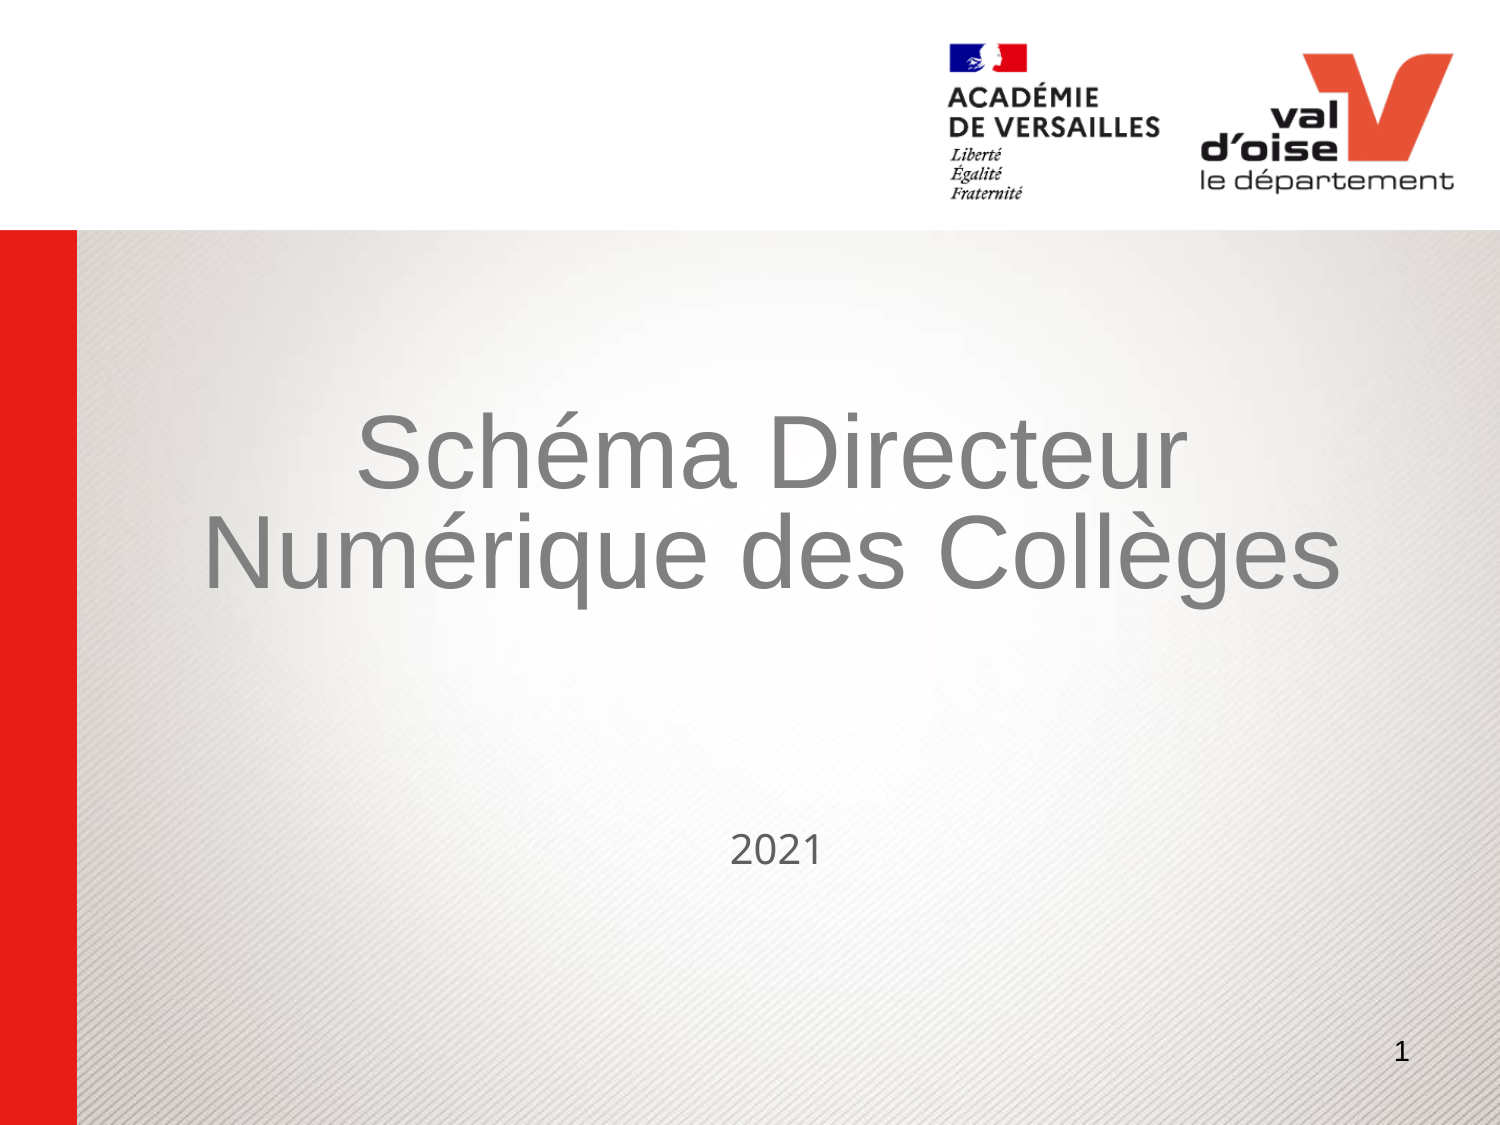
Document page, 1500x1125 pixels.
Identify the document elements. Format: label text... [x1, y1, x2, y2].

text_box 2021 [311, 815, 1234, 881]
text_box [0, 231, 77, 1125]
slide_number 1 [1074, 1024, 1425, 1103]
picture [1196, 49, 1460, 199]
text_box [0, 0, 1500, 231]
picture [938, 41, 1169, 207]
text_box Schéma Directeur Numérique des Collèges [140, 401, 1405, 616]
picture [77, 231, 1500, 1125]
